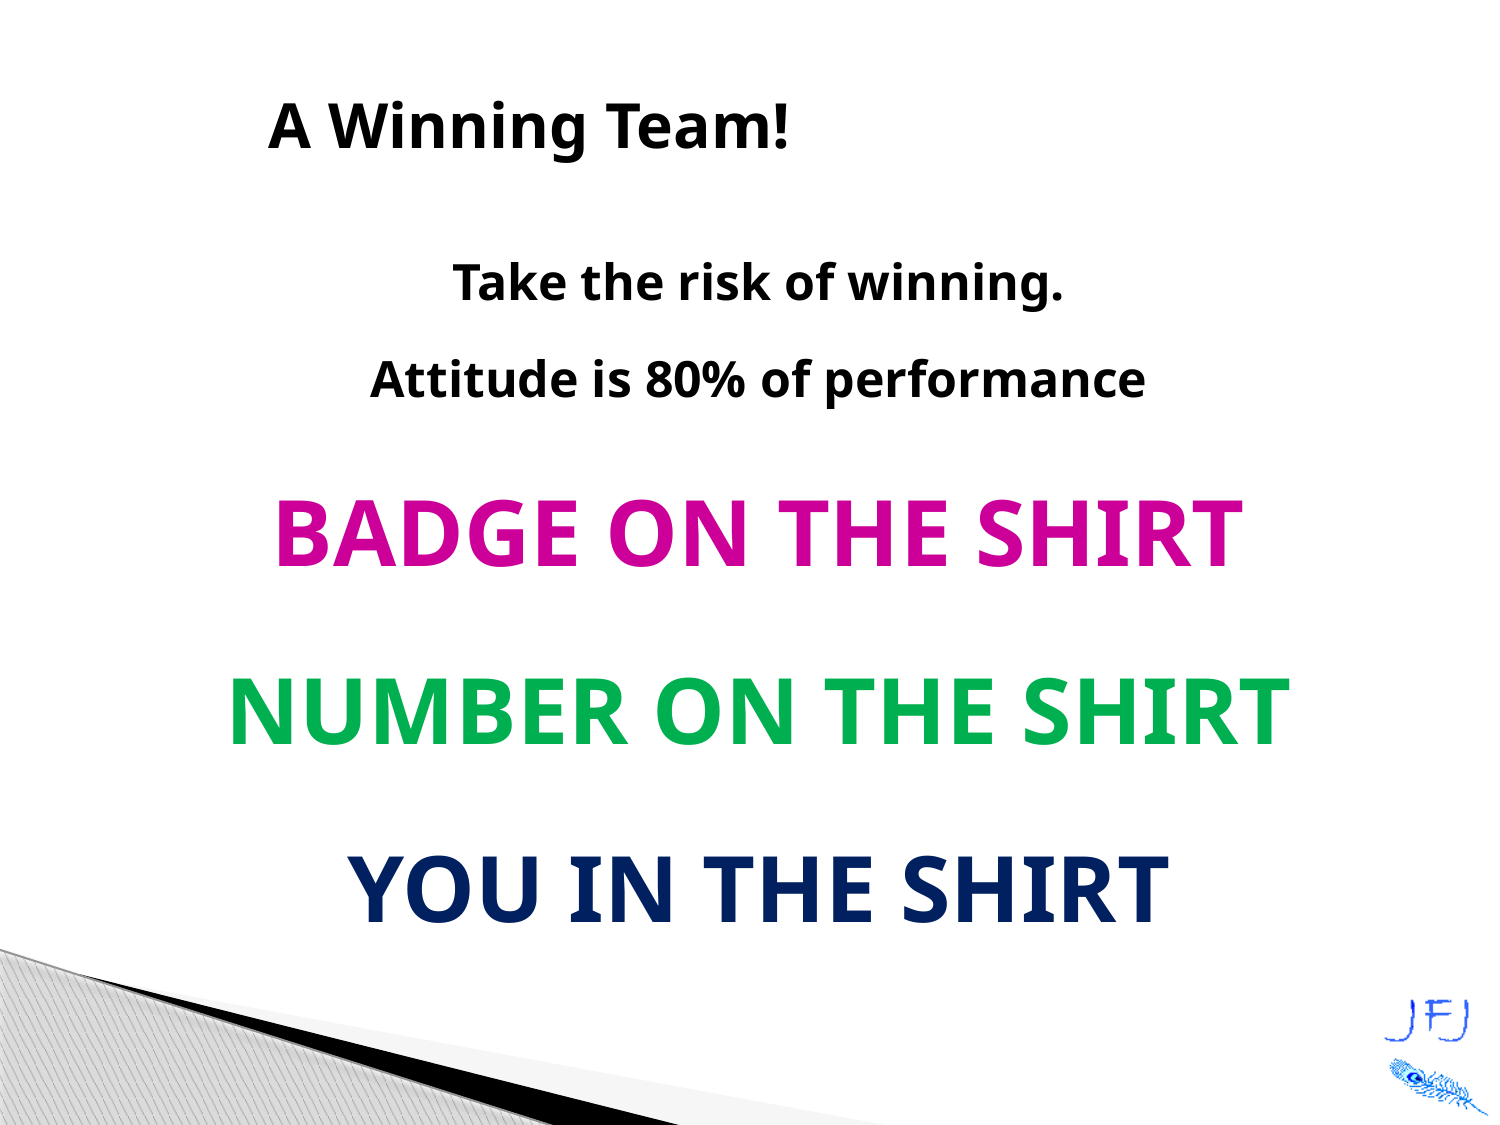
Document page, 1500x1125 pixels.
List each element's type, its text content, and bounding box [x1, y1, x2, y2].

picture [1369, 982, 1500, 1125]
title A Winning Team! [123, 78, 1437, 169]
list Take the risk of winning. Attitude is 80% of performance BADGE ON THE SHIRT NUMBER ON THE SHIRT YOU IN THE SHIRT [75, 243, 1425, 986]
